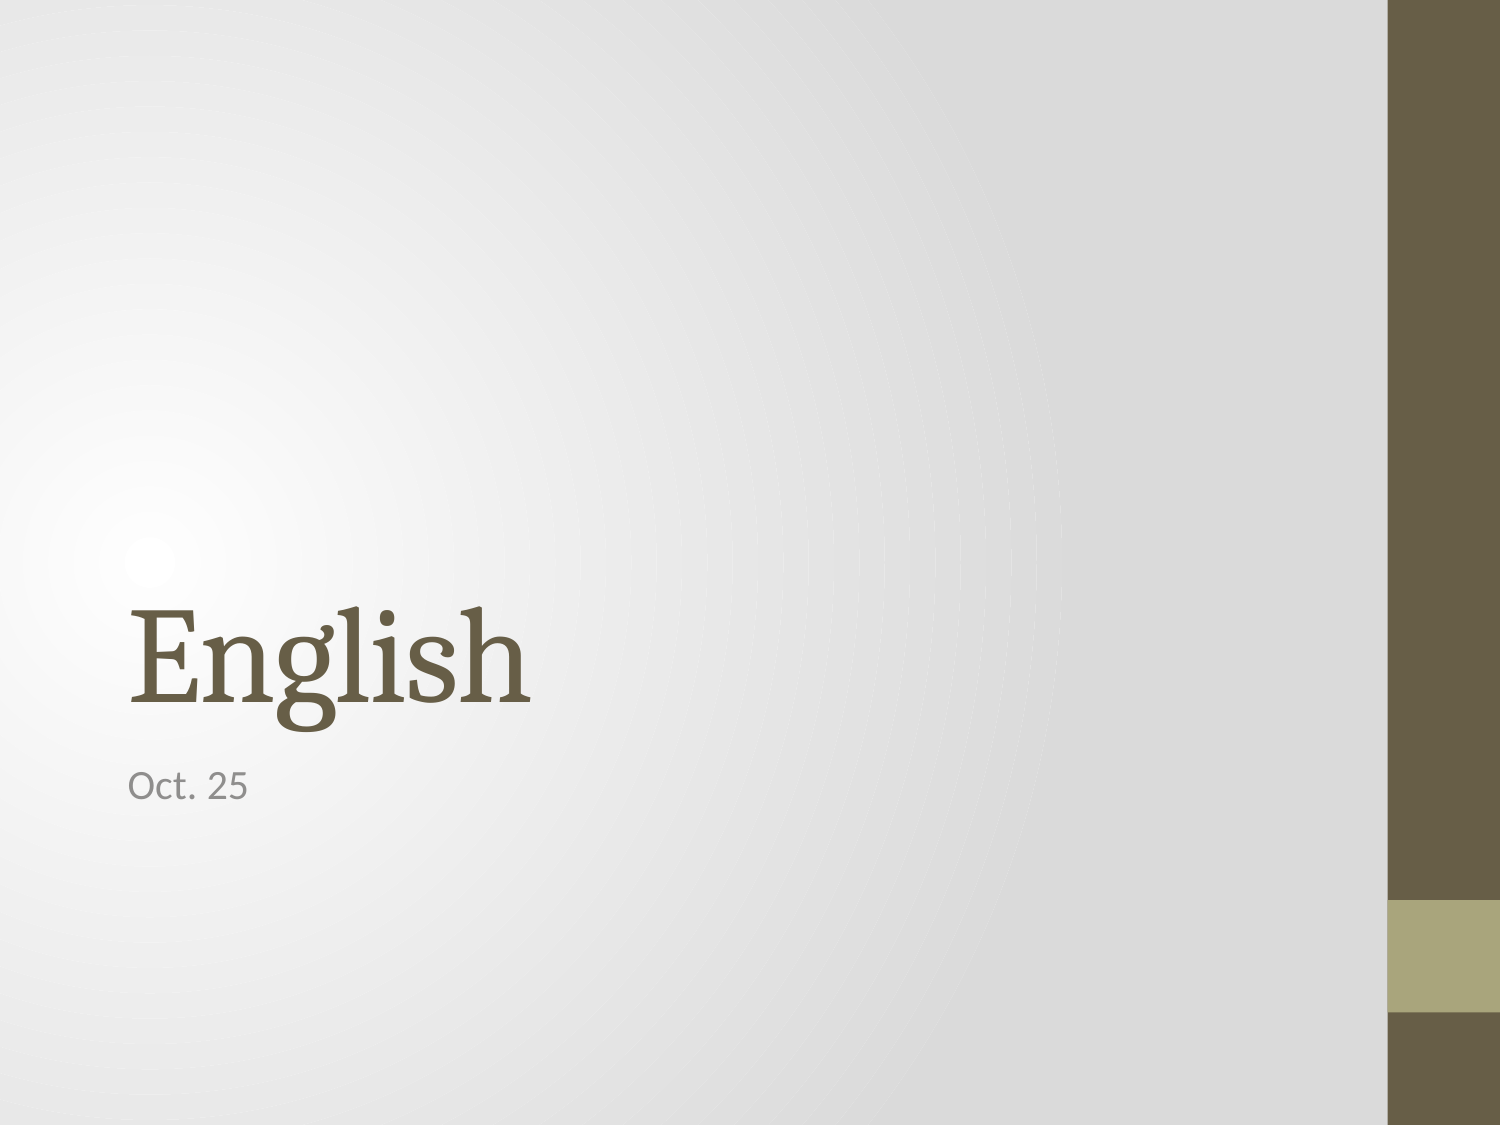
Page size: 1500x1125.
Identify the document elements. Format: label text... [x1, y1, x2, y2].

subtitle Oct. 25 [112, 750, 1173, 925]
title English [112, 312, 1350, 738]
